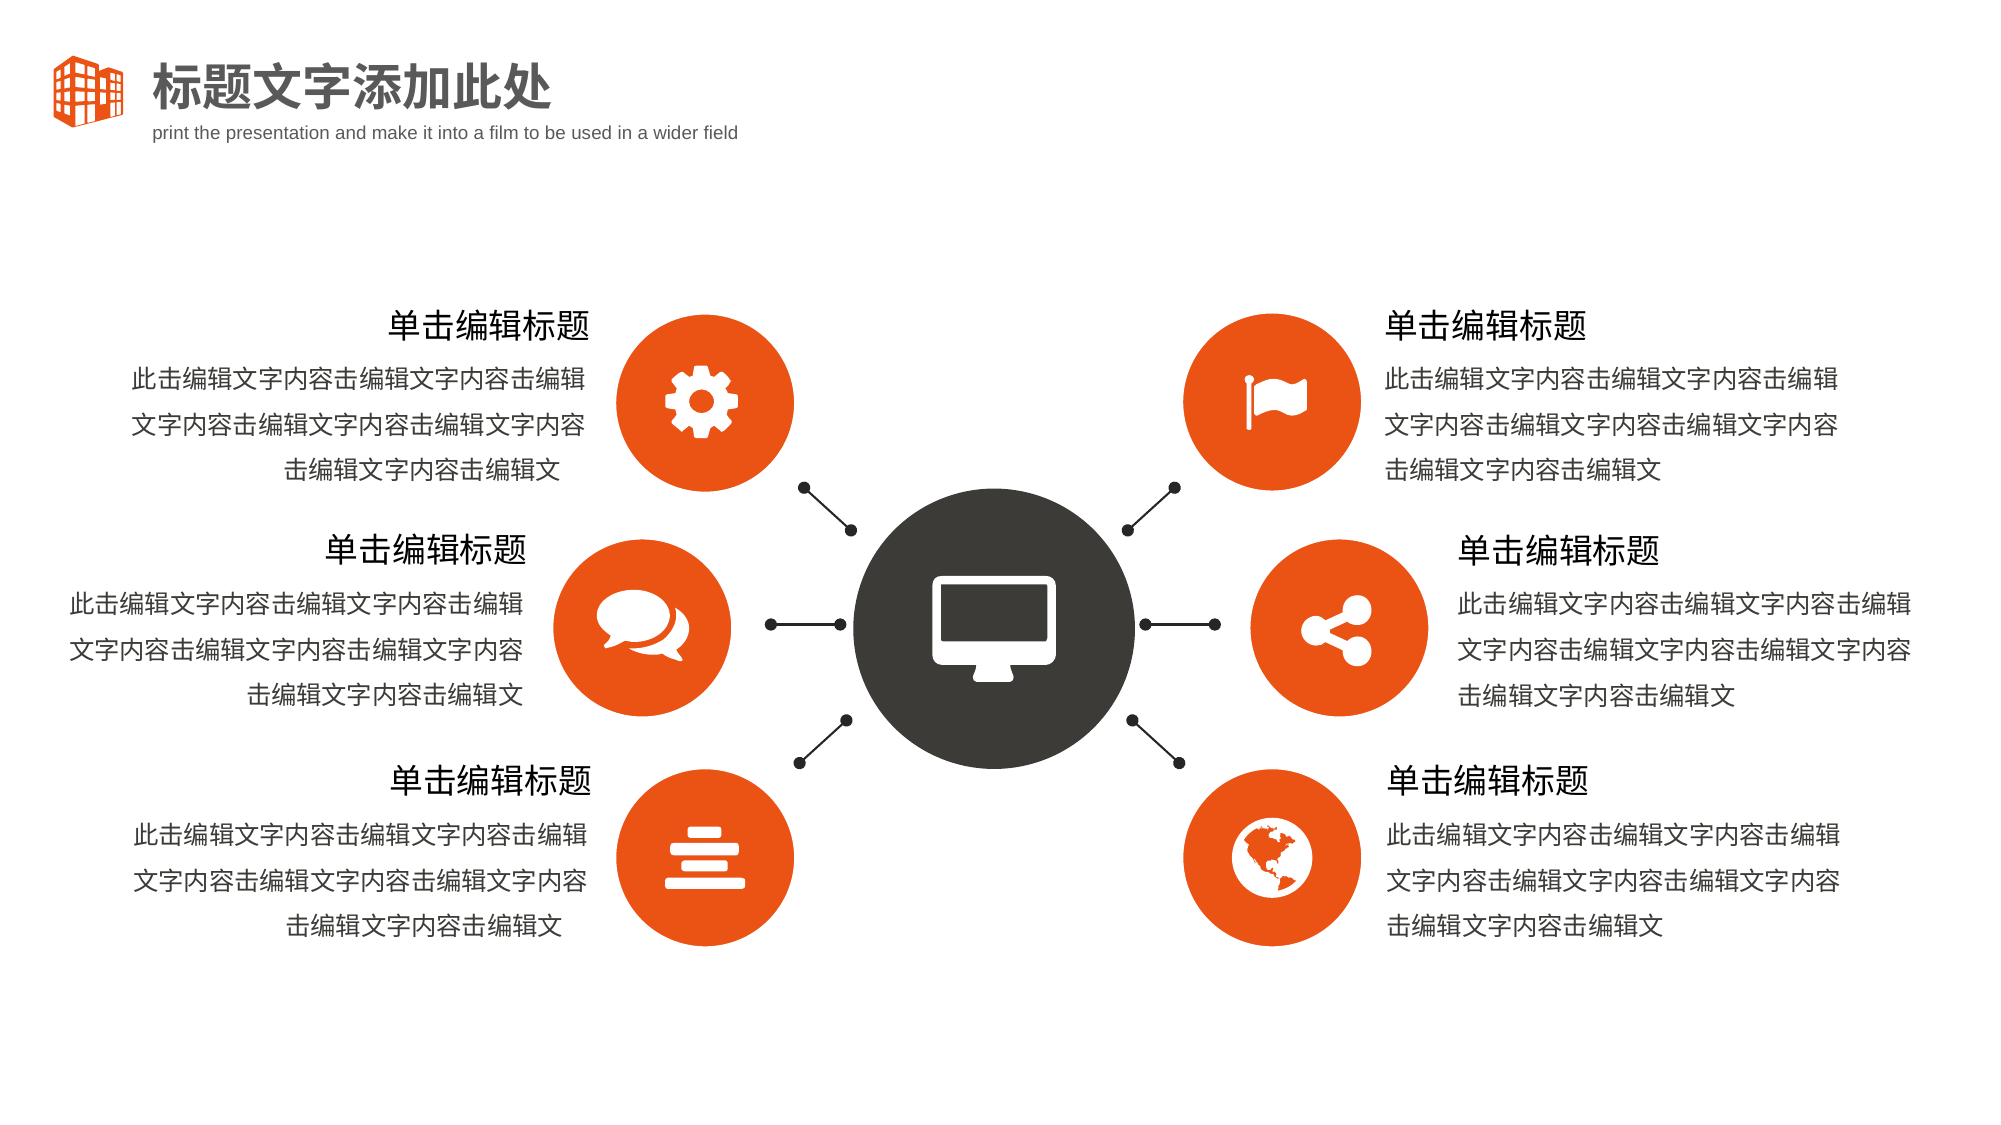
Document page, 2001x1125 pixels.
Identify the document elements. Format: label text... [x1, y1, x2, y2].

text_box 此击编辑文字内容击编辑文字内容击编辑文字内容击编辑文字内容击编辑文字内容击编辑文字内容击编辑文字 [102, 796, 604, 949]
text_box [932, 575, 1056, 682]
text_box 此击编辑文字内容击编辑文字内容击编辑文字内容击编辑文字内容击编辑文字内容击编辑文字内容击编辑文 [38, 565, 539, 718]
text_box 此击编辑文字内容击编辑文字内容击编辑文字内容击编辑文字内容击编辑文字内容击编辑文字内容击编辑文字 [1442, 565, 1944, 718]
text_box [687, 826, 722, 838]
text_box [1231, 817, 1313, 898]
text_box [615, 768, 796, 948]
text_box [1249, 538, 1430, 718]
text_box [670, 842, 739, 856]
text_box [615, 313, 796, 493]
text_box 此击编辑文字内容击编辑文字内容击编辑文字内容击编辑文字内容击编辑文字内容击编辑文字内容击编辑文字 [100, 340, 602, 493]
text_box [798, 481, 858, 537]
text_box [793, 714, 853, 770]
text_box [1254, 378, 1307, 416]
text_box [1301, 595, 1372, 667]
text_box [764, 618, 847, 631]
text_box [628, 607, 690, 662]
text_box [665, 365, 738, 439]
text_box [1244, 375, 1255, 430]
text_box [1182, 768, 1363, 948]
text_box 单击编辑标题 [1369, 296, 1665, 340]
text_box [1139, 618, 1222, 631]
text_box 单击编辑标题 [309, 296, 605, 353]
text_box [1121, 481, 1181, 537]
text_box [596, 589, 670, 649]
text_box 单击编辑标题 [1442, 522, 1739, 565]
text_box 此击编辑文字内容击编辑文字内容击编辑文字内容击编辑文字内容击编辑文字内容击编辑文字内容击编辑文字 [1369, 340, 1870, 493]
text_box 单击编辑标题 [246, 521, 543, 578]
text_box [1126, 714, 1186, 770]
text_box 单击编辑标题 [1371, 752, 1668, 796]
text_box 单击编辑标题 [311, 752, 607, 809]
text_box [552, 538, 733, 718]
text_box [1182, 312, 1363, 492]
text_box [665, 877, 746, 889]
text_box [853, 488, 1135, 769]
text_box [681, 860, 728, 872]
text_box 此击编辑文字内容击编辑文字内容击编辑文字内容击编辑文字内容击编辑文字内容击编辑文字内容击编辑文字 [1371, 796, 1872, 949]
